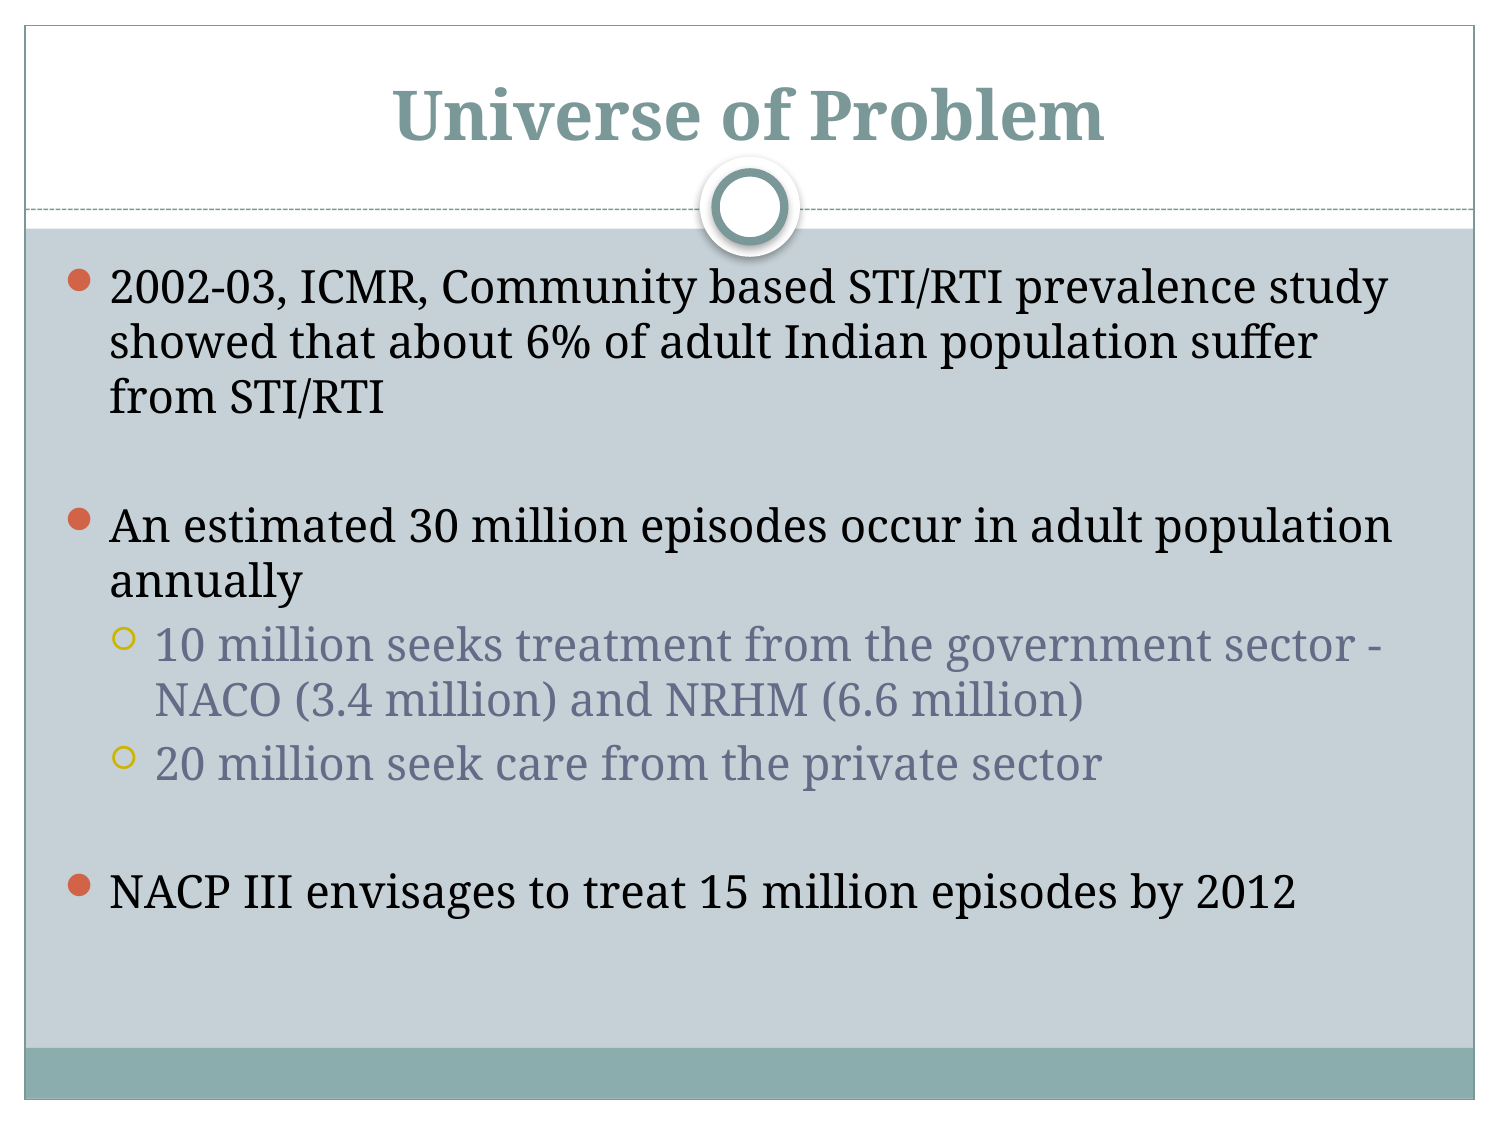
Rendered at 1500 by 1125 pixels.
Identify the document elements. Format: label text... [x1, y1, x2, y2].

list 2002-03, ICMR, Community based STI/RTI prevalence study showed that about 6% of adult Indian population suffer from STI/RTI An estimated 30 million episodes occur in adult population annually 10 million seeks treatment from the government sector - NACO (3.4 million) and NRHM (6.6 million) 20 million seek care from the private sector NACP III envisages to treat 15 million episodes by 2012 [49, 250, 1445, 1038]
title Universe of Problem [49, 37, 1450, 163]
